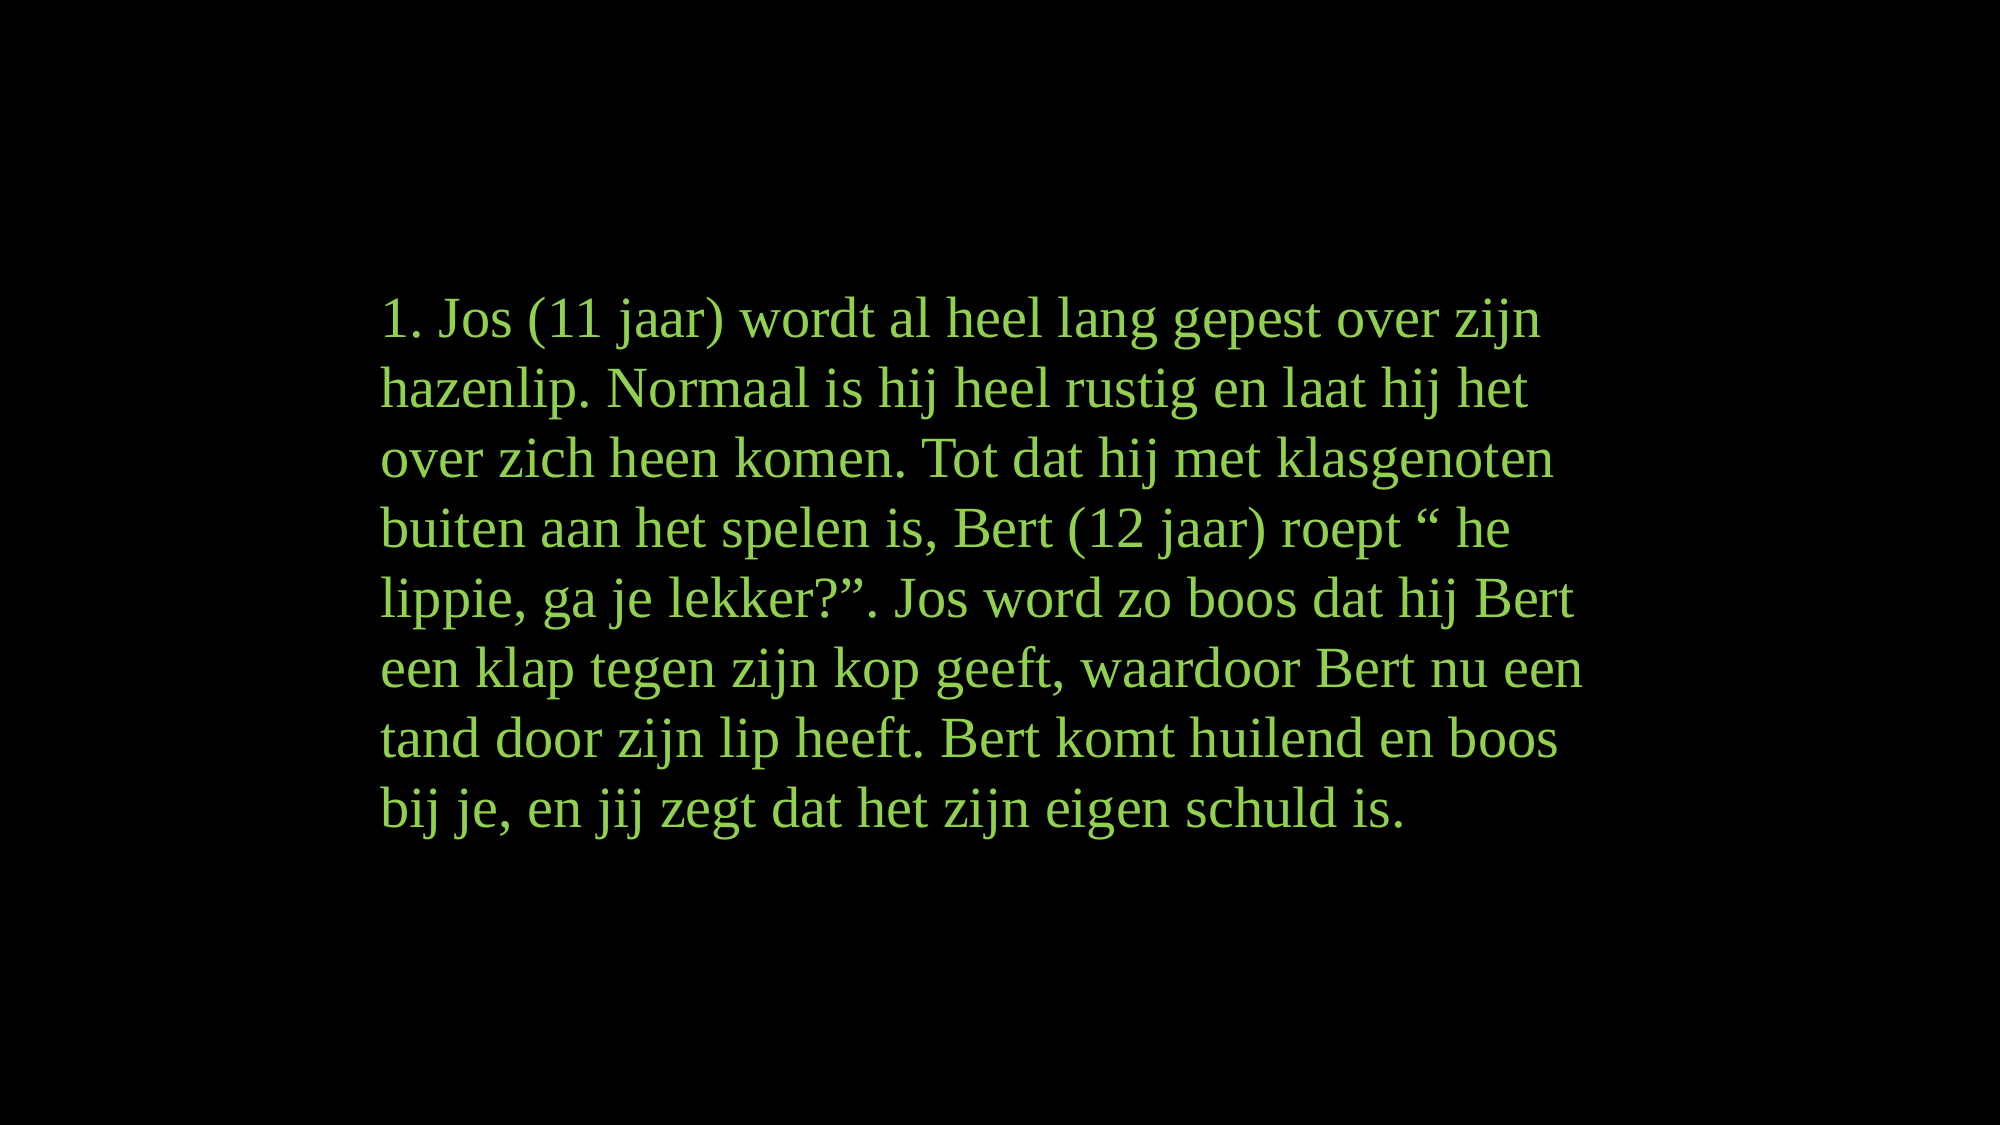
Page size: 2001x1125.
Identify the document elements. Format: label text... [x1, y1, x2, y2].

text_box 1. Jos (11 jaar) wordt al heel lang gepest over zijn hazenlip. Normaal is hij heel rustig en laat hij het over zich heen komen. Tot dat hij met klasgenoten buiten aan het spelen is, Bert (12 jaar) roept “ he lippie, ga je lekker?”. Jos word zo boos dat hij Bert een klap tegen zijn kop geeft, waardoor Bert nu een tand door zijn lip heeft. Bert komt huilend en boos bij je, en jij zegt dat het zijn eigen schuld is. [365, 272, 1611, 847]
